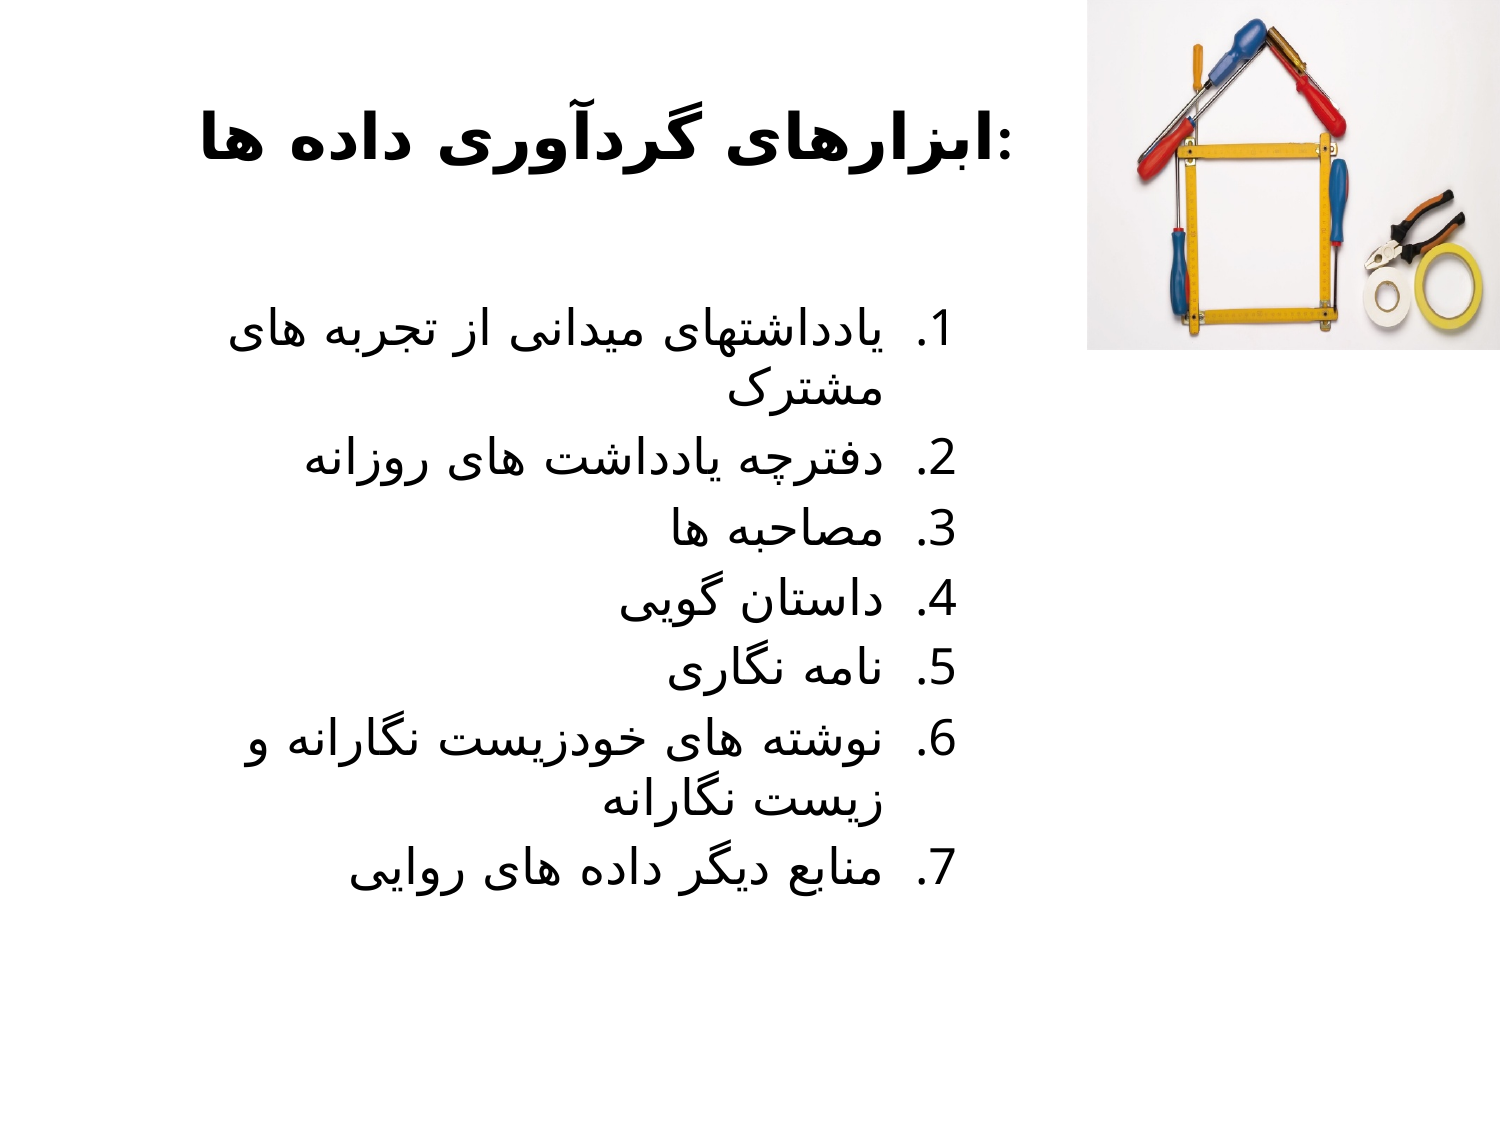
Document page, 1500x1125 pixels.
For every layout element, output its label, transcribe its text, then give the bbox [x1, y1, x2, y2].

picture [1087, 0, 1500, 351]
list یادداشتهای میدانی از تجربه های مشترک دفترچه یادداشت های روزانه مصاحبه ها داستان گویی نامه نگاری نوشته های خودزیست نگارانه و زیست نگارانه منابع دیگر داده های روایی [174, 287, 975, 850]
title ابزارهای گردآوری داده ها: [174, 87, 1038, 275]
